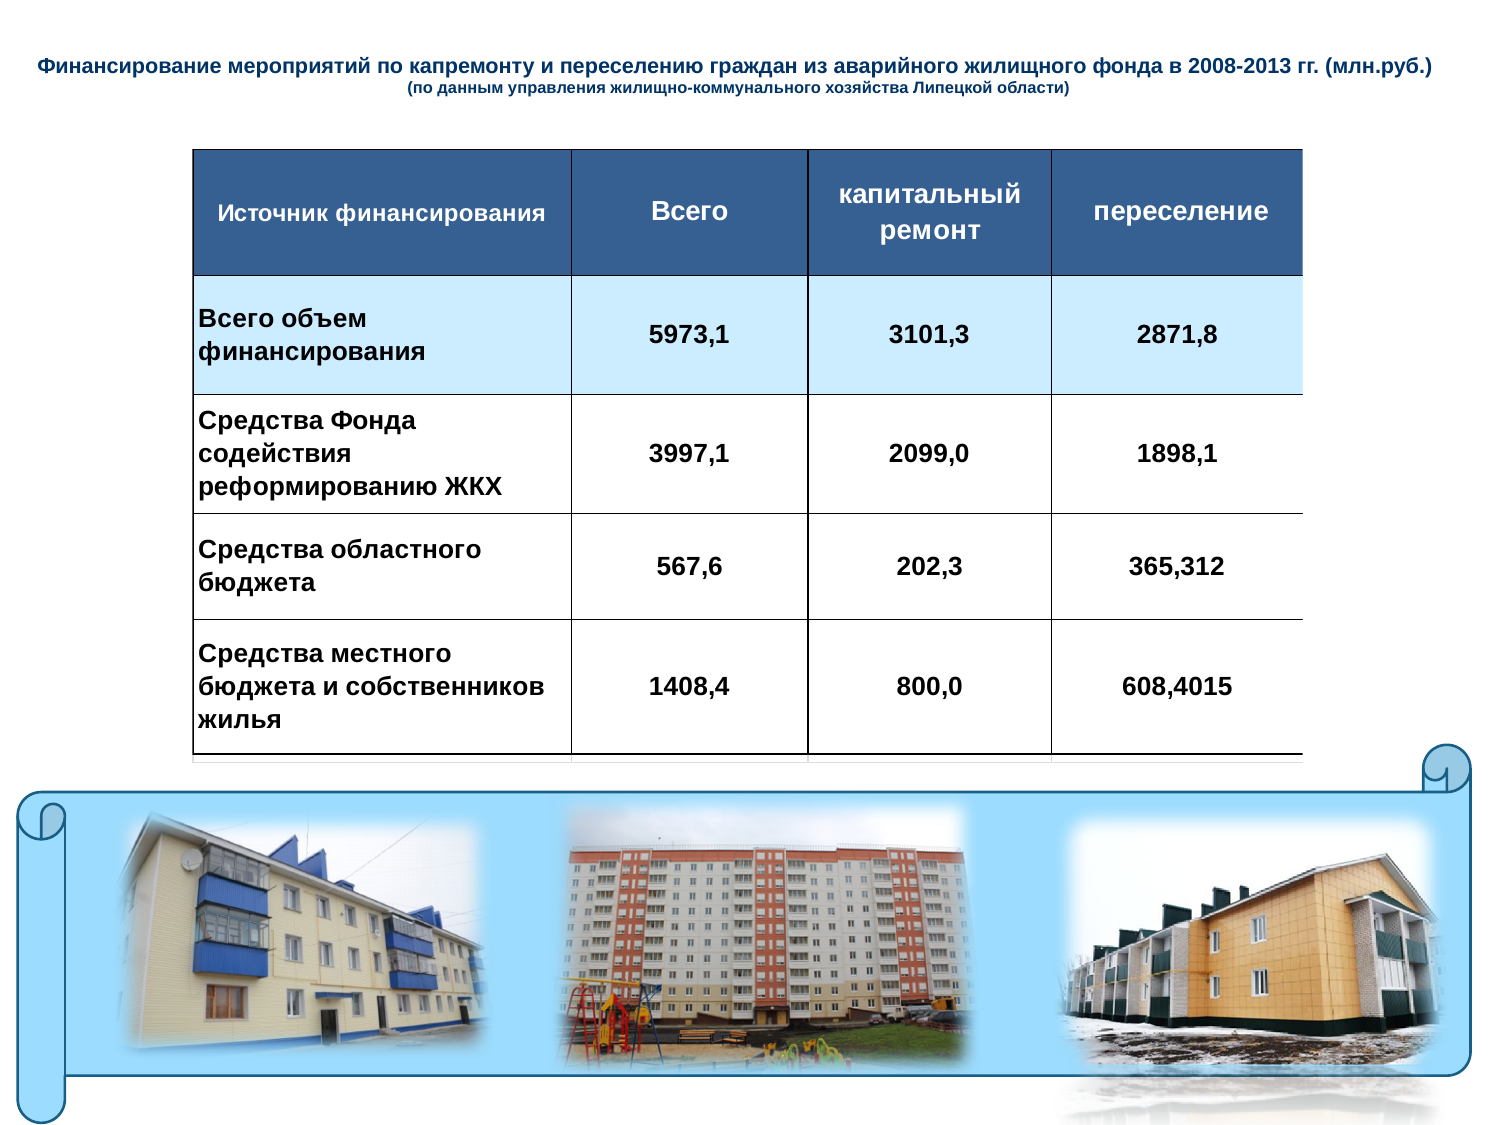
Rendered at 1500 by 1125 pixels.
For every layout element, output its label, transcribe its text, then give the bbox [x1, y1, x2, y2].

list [192, 148, 1305, 764]
title Финансирование мероприятий по капремонту и переселению граждан из аварийного жилищного фонда в 2008-2013 гг. (млн.руб.) (по данным управления жилищно-коммунального хозяйства Липецкой области) [17, 31, 1460, 138]
text_box [17, 792, 544, 1123]
text_box [984, 744, 1471, 1076]
picture [1048, 801, 1451, 1125]
picture [111, 806, 497, 1062]
picture [548, 788, 981, 1079]
